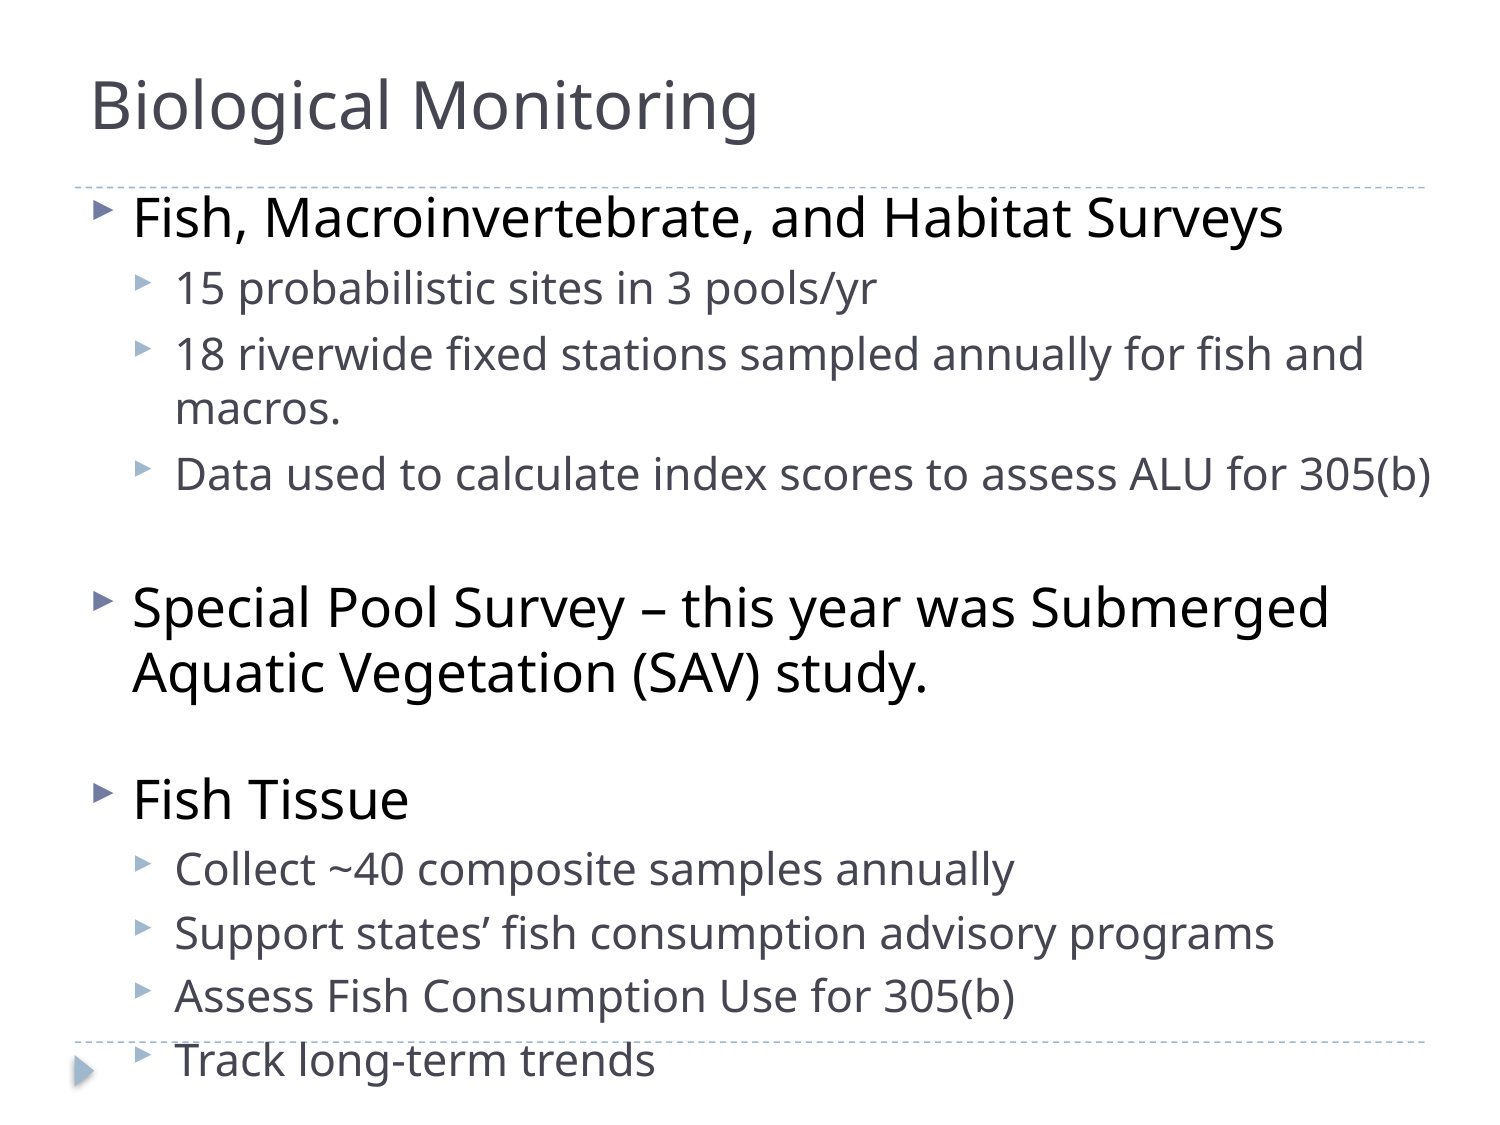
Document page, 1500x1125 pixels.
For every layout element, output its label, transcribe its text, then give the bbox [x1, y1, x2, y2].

title Biological Monitoring [75, 0, 1425, 150]
list Fish, Macroinvertebrate, and Habitat Surveys 15 probabilistic sites in 3 pools/yr 18 riverwide fixed stations sampled annually for fish and macros. Data used to calculate index scores to assess ALU for 305(b) Special Pool Survey – this year was Submerged Aquatic Vegetation (SAV) study. Fish Tissue Collect ~40 composite samples annually Support states’ fish consumption advisory programs Assess Fish Consumption Use for 305(b) Track long-term trends [75, 174, 1450, 1100]
